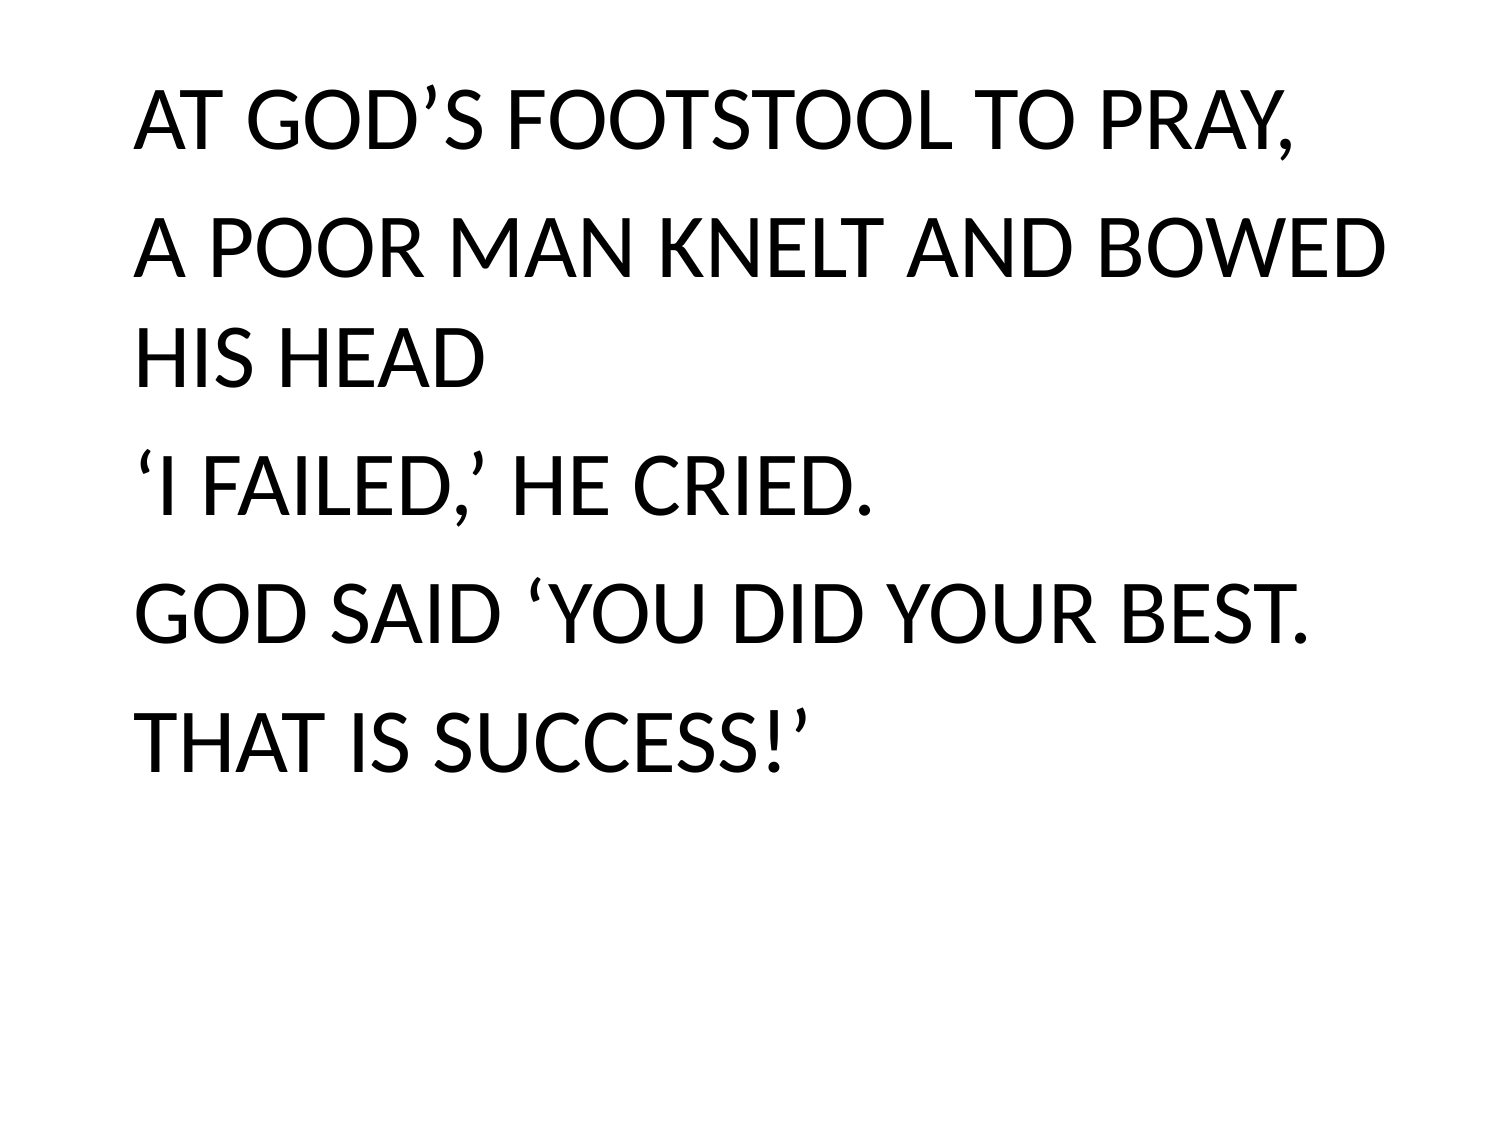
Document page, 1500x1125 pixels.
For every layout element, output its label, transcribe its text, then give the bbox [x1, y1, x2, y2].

list AT GOD’S FOOTSTOOL TO PRAY, A POOR MAN KNELT AND BOWED HIS HEAD ‘I FAILED,’ HE CRIED. GOD SAID ‘YOU DID YOUR BEST. THAT IS SUCCESS!’ [62, 50, 1413, 1038]
